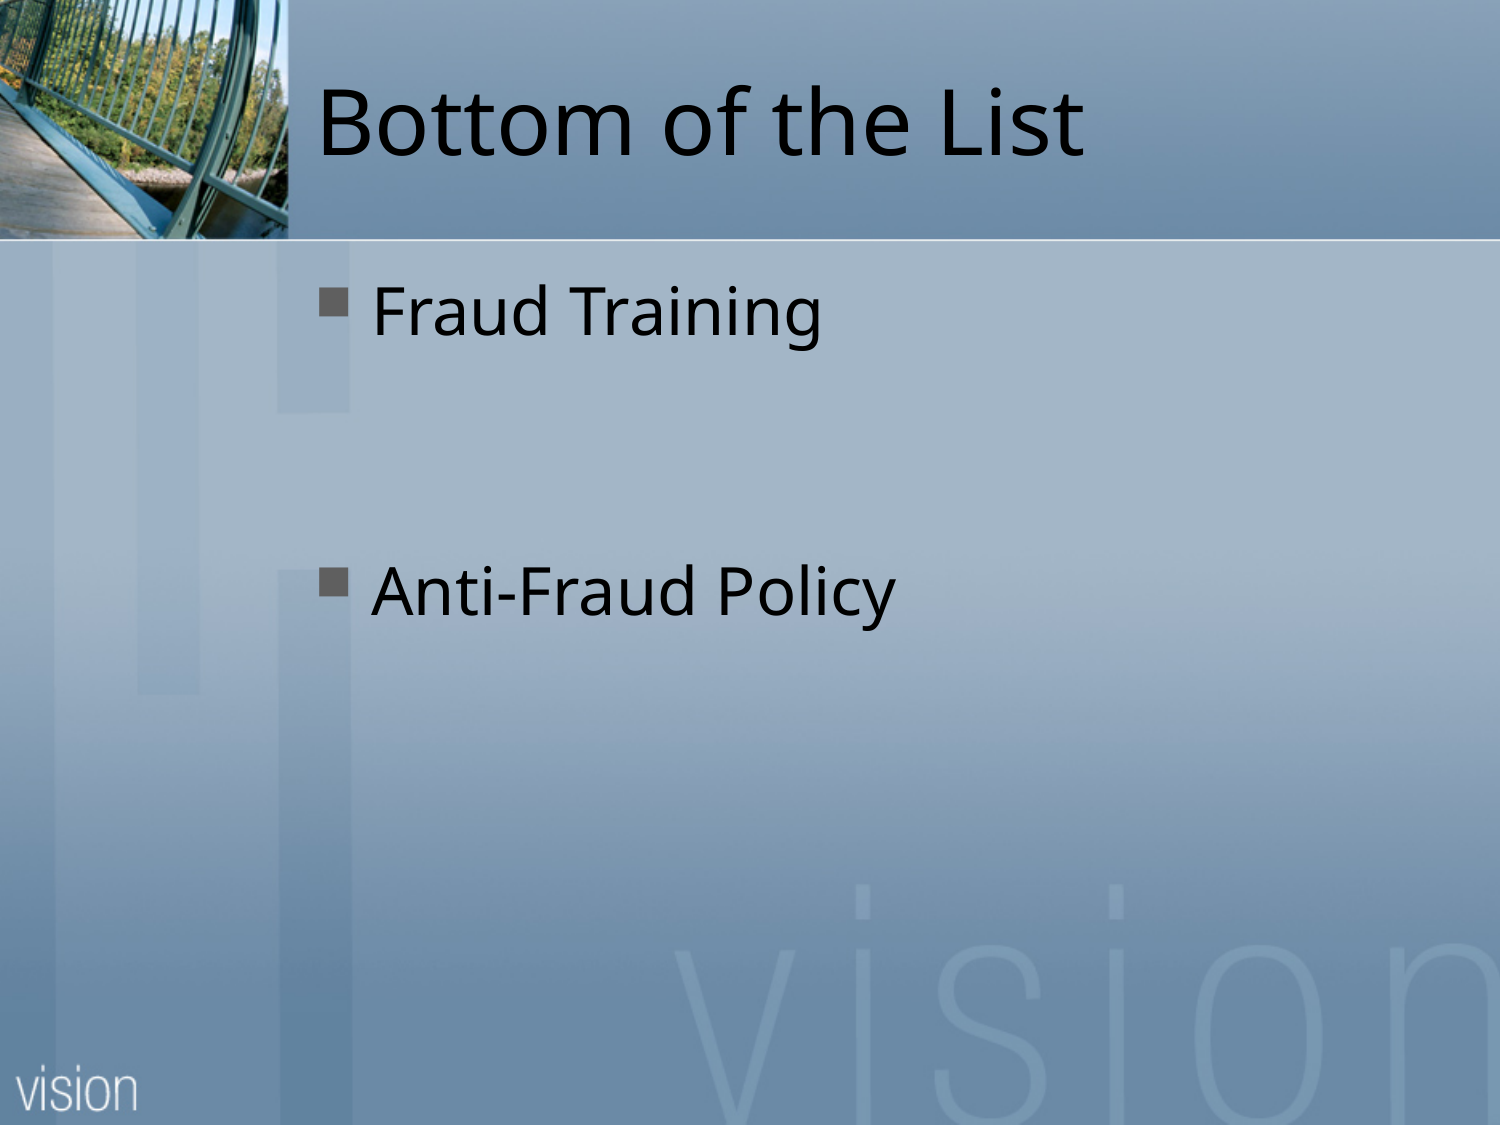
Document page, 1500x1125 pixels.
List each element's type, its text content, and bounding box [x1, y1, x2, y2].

picture [0, 0, 1500, 1125]
title Bottom of the List [299, 30, 1462, 207]
list Fraud Training Anti-Fraud Policy [299, 261, 1462, 1095]
